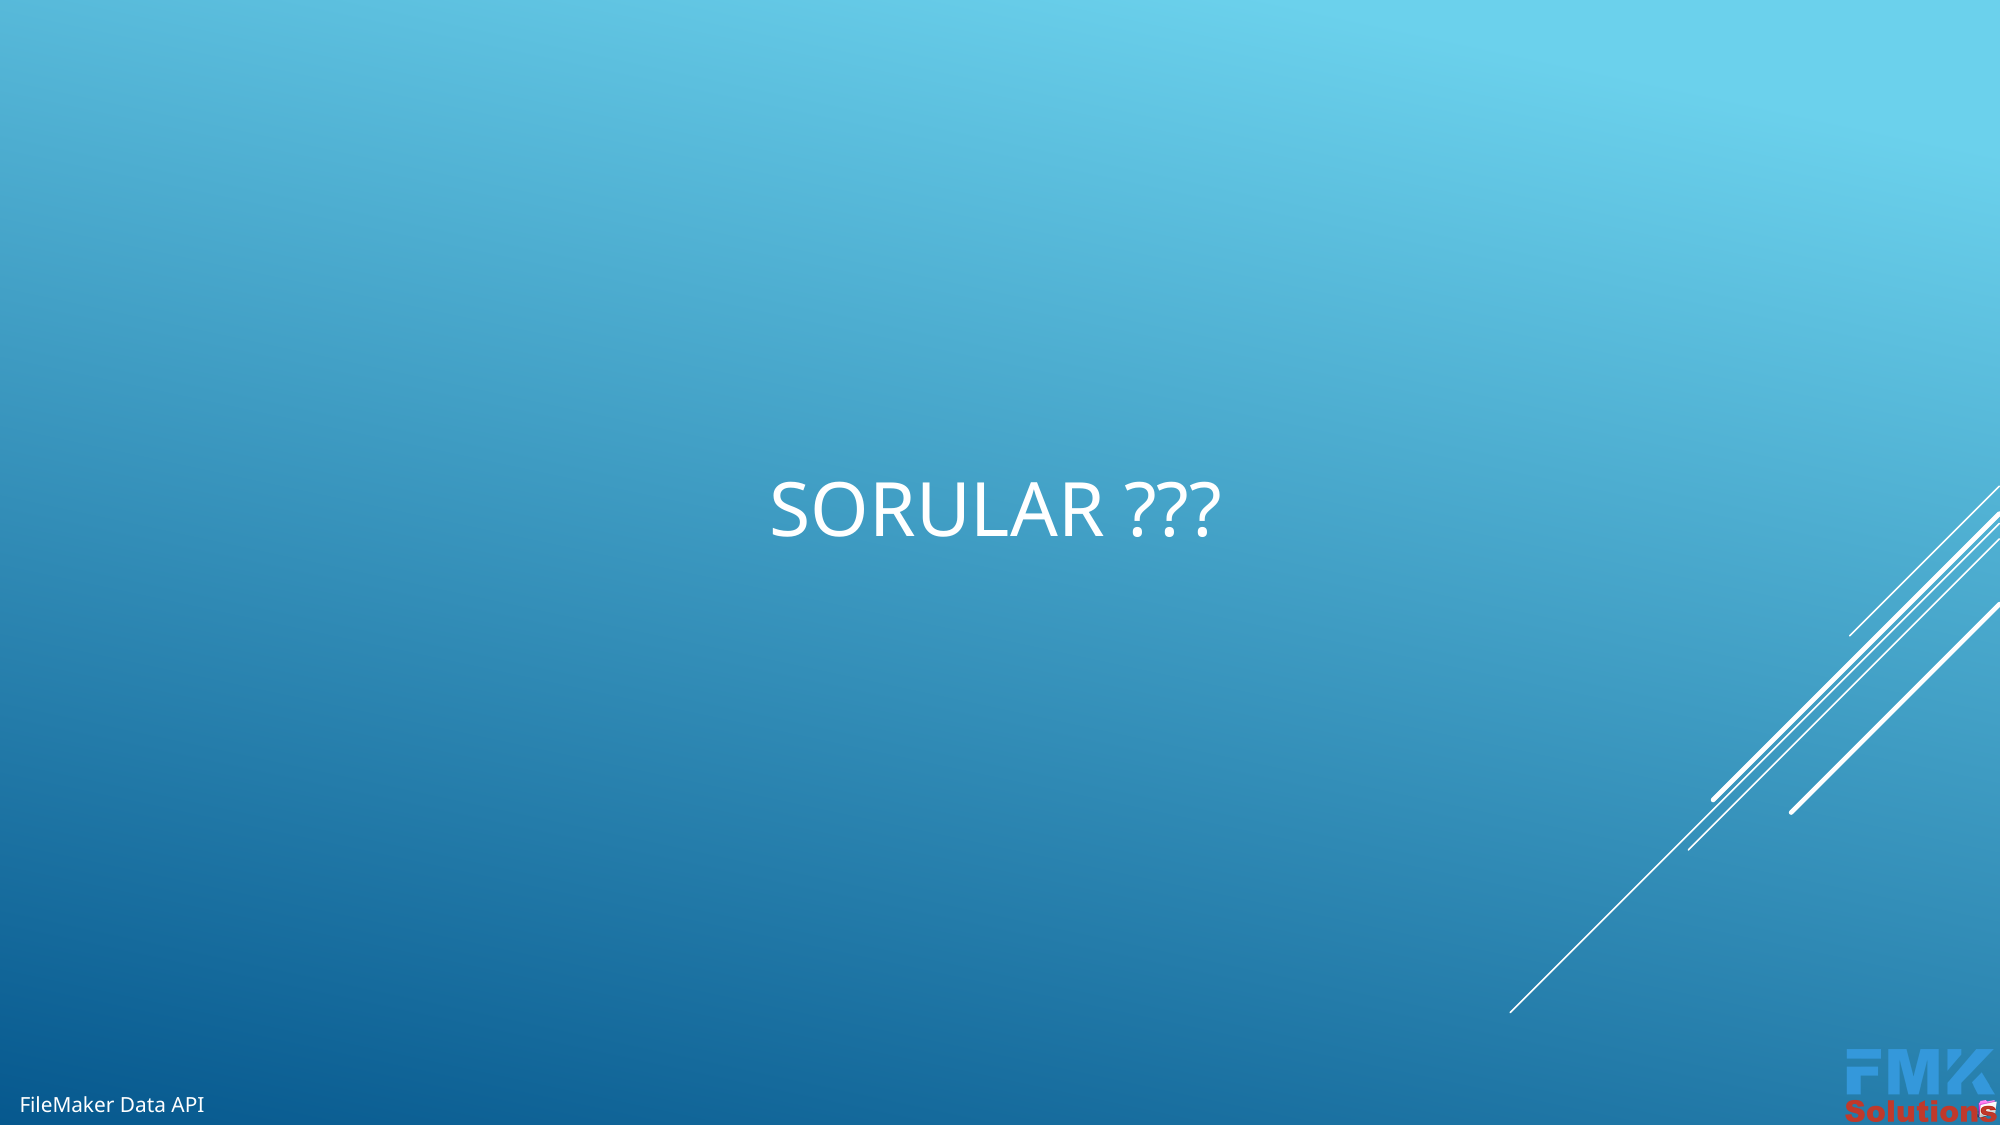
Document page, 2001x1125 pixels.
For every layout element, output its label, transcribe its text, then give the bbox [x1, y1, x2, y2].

picture [1840, 1046, 2000, 1125]
text_box FileMaker Data API [4, 1084, 220, 1125]
title SorulaR ??? [46, 443, 1946, 570]
